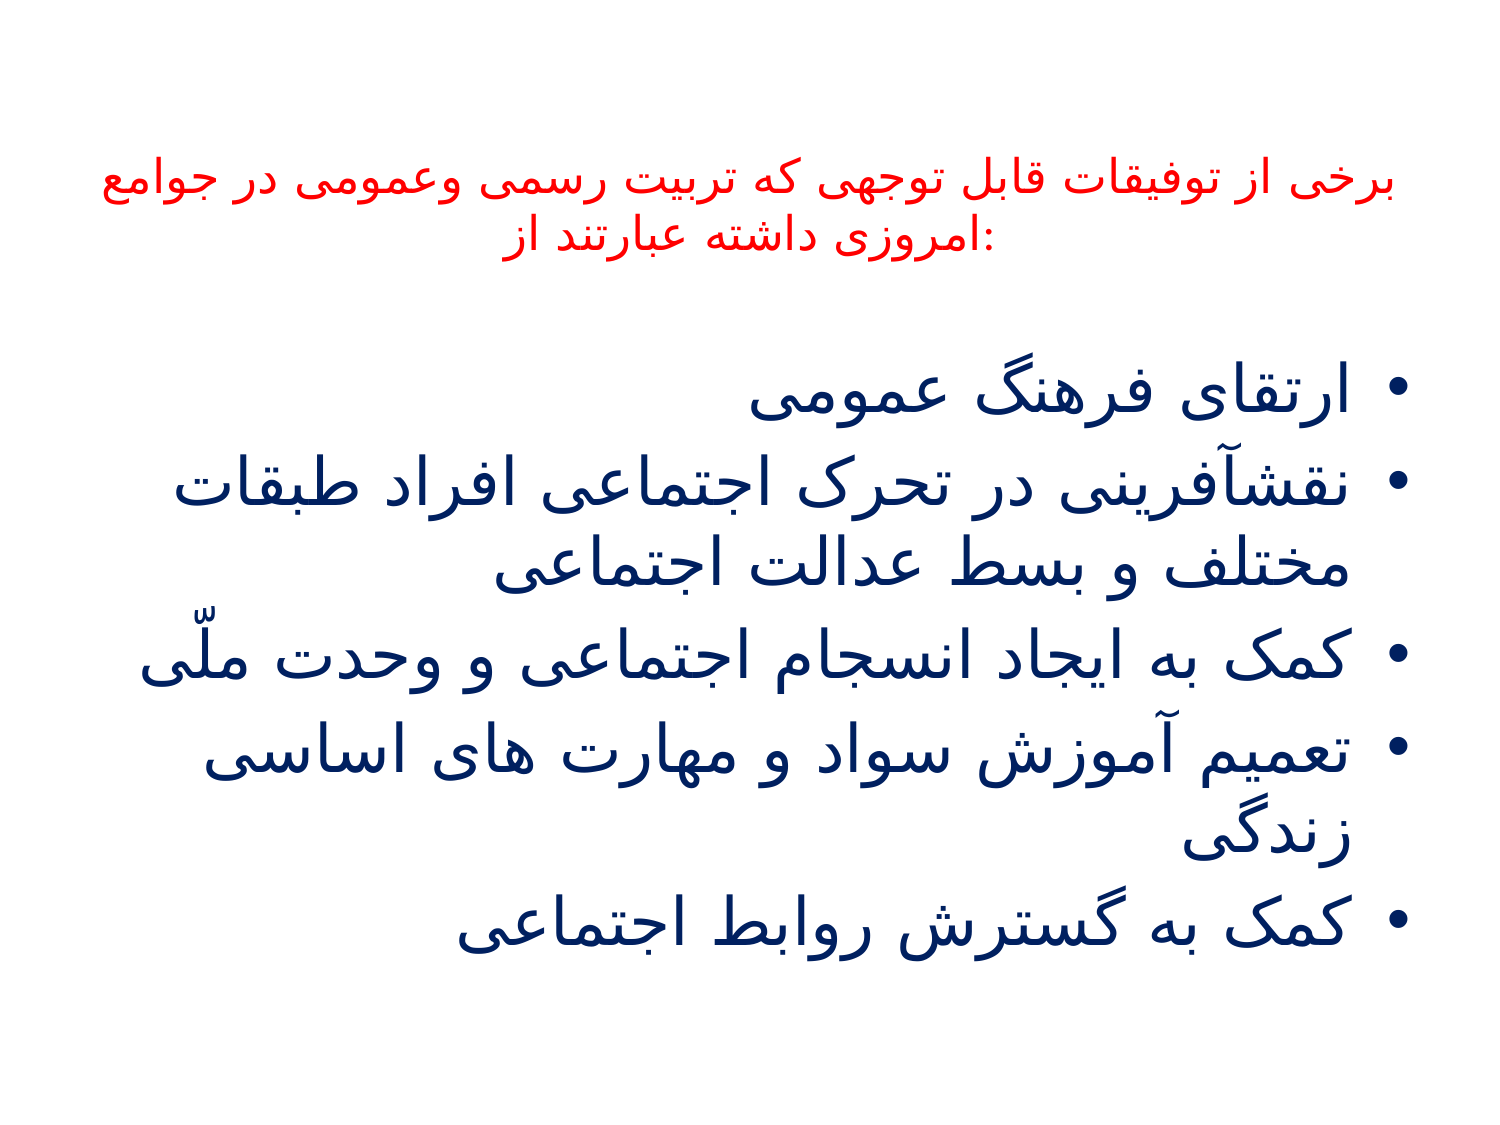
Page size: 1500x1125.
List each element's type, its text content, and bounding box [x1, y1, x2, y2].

list ارتقای فرهنگ عمومی نقش‏آفرینی در تحرک اجتماعی افراد طبقات مختلف و بسط عدالت اجتماعی کمک به ایجاد انسجام اجتماعی و وحدت ملّی تعمیم آموزش سواد و مهارت های اساسی زندگی کمک به گسترش روابط اجتماعی [75, 338, 1425, 1005]
title برخی از توفیقات قابل توجهی که تربیت رسمی وعمومی در جوامع امروزی داشته عبارتند از: [75, 137, 1425, 327]
